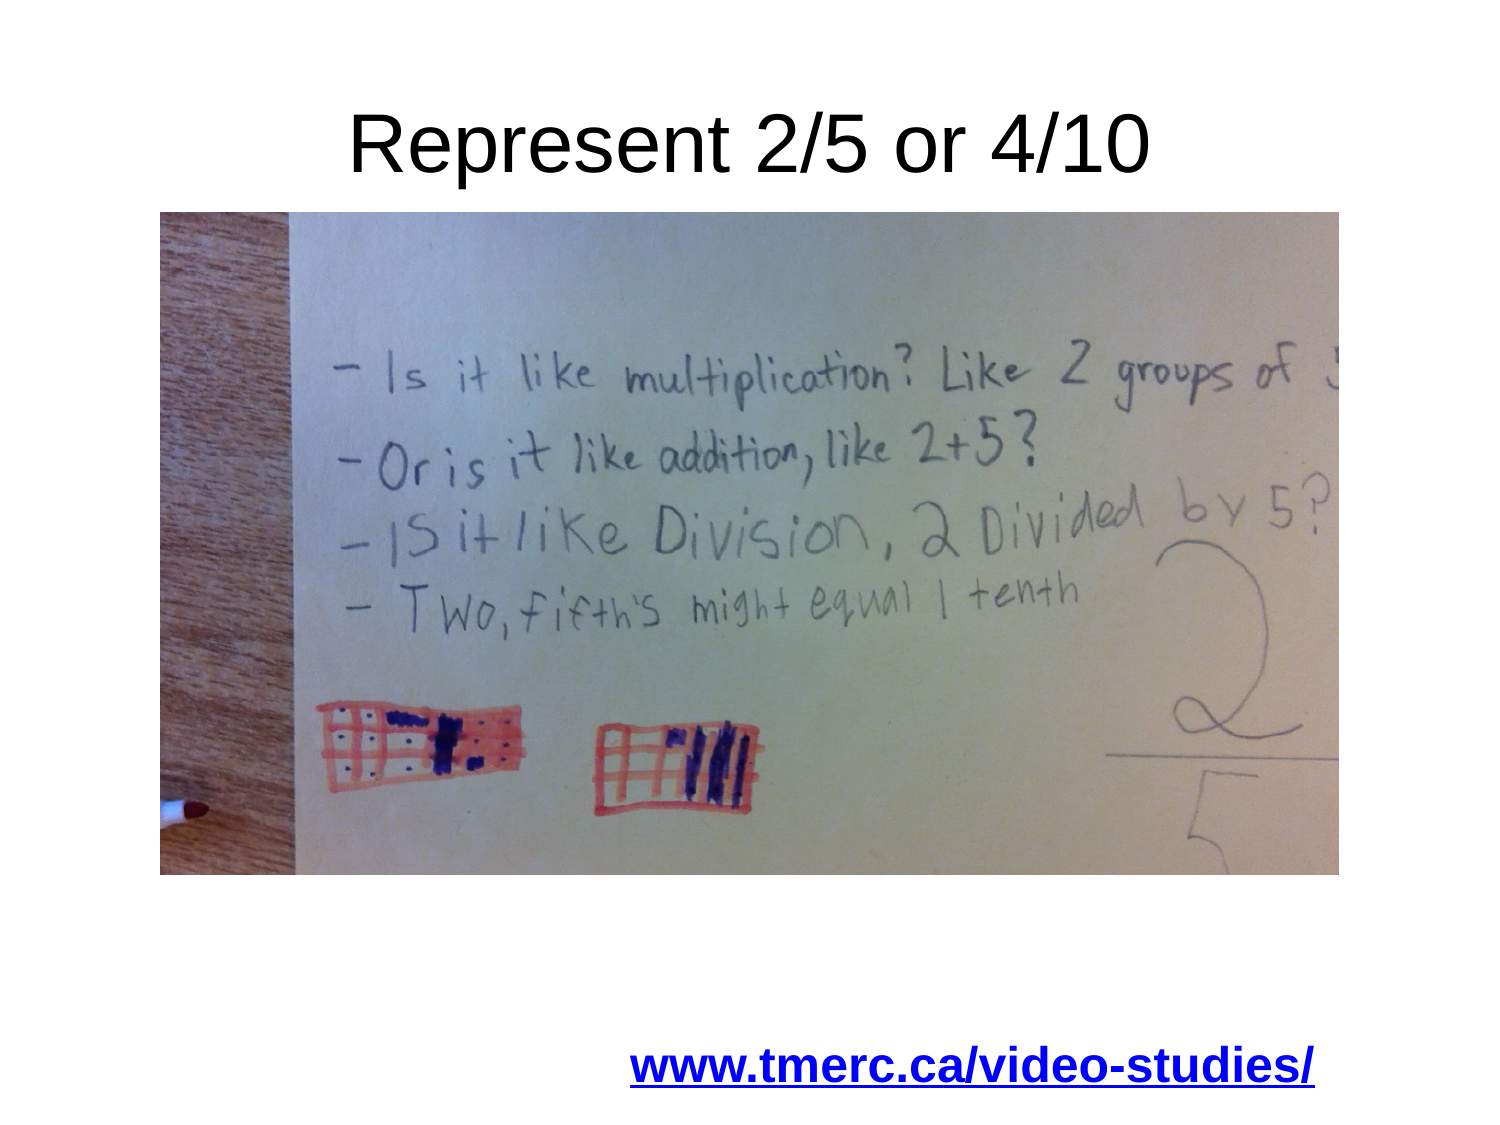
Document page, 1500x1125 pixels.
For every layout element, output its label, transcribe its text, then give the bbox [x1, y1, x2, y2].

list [160, 212, 1339, 876]
title Represent 2/5 or 4/10 [75, 45, 1425, 233]
text_box www.tmerc.ca/video-studies/ [615, 1024, 1350, 1100]
